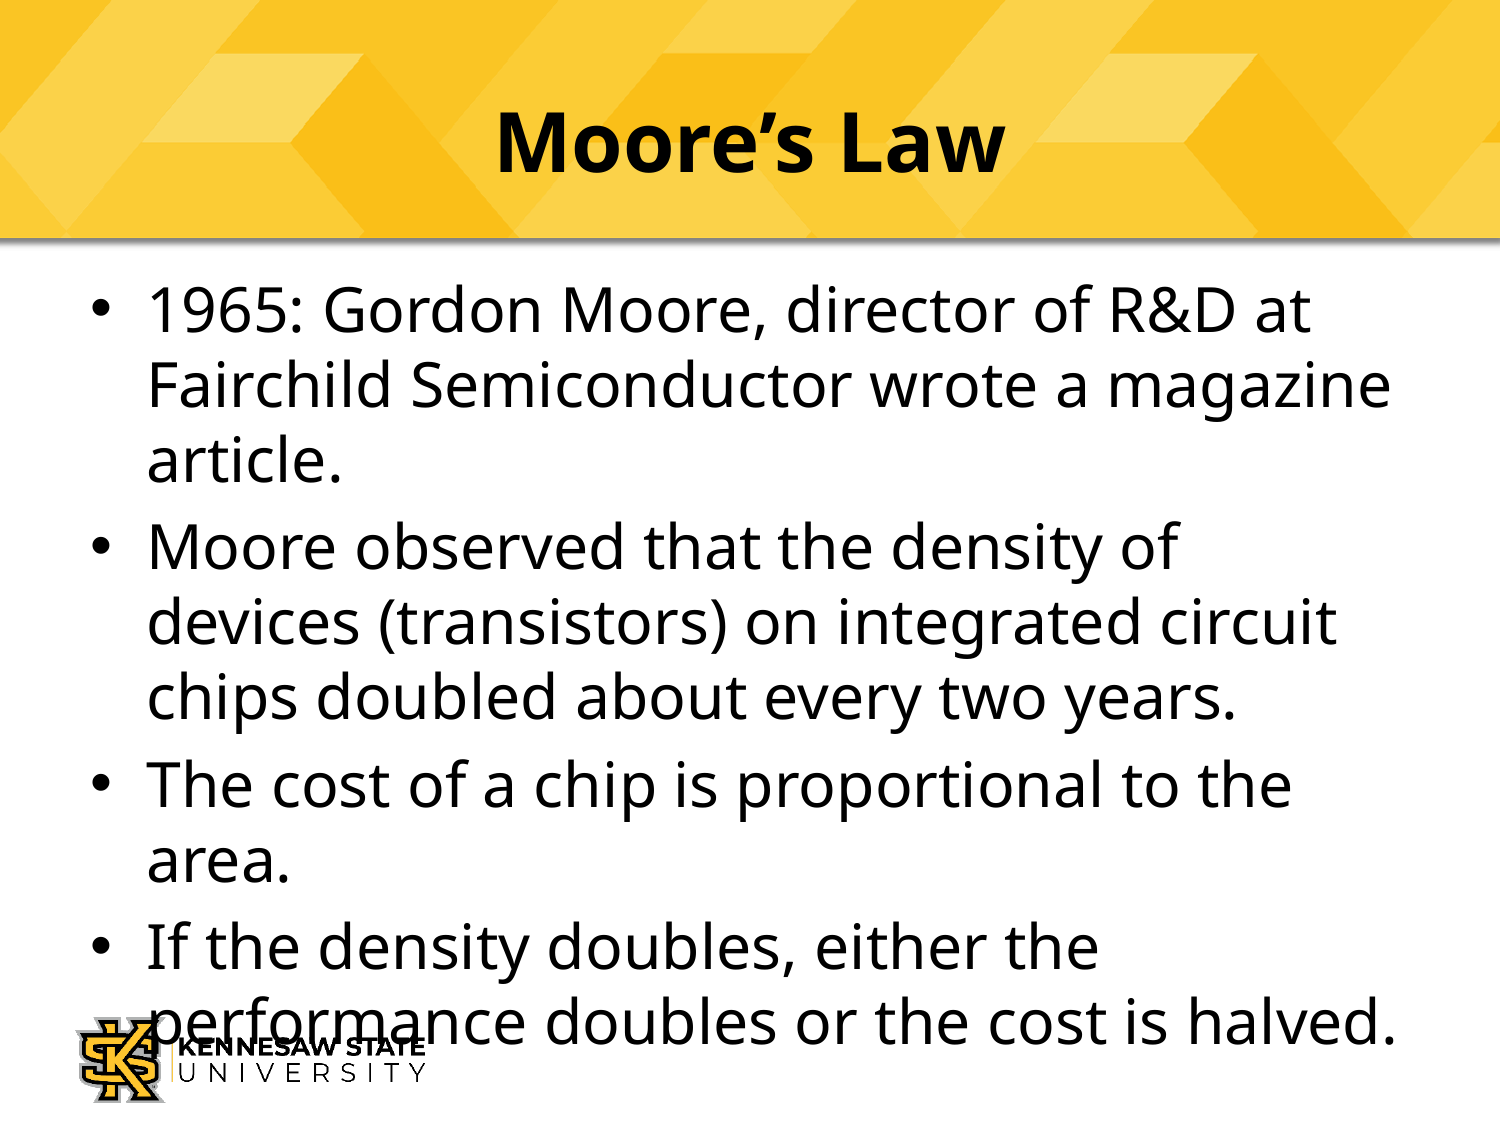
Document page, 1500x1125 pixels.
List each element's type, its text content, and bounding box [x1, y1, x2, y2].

title Moore’s Law [75, 45, 1425, 233]
picture [0, 0, 1500, 251]
list 1965: Gordon Moore, director of R&D at Fairchild Semiconductor wrote a magazine article. Moore observed that the density of devices (transistors) on integrated circuit chips doubled about every two years. The cost of a chip is proportional to the area. If the density doubles, either the performance doubles or the cost is halved. [75, 262, 1425, 1005]
picture [75, 1017, 425, 1103]
